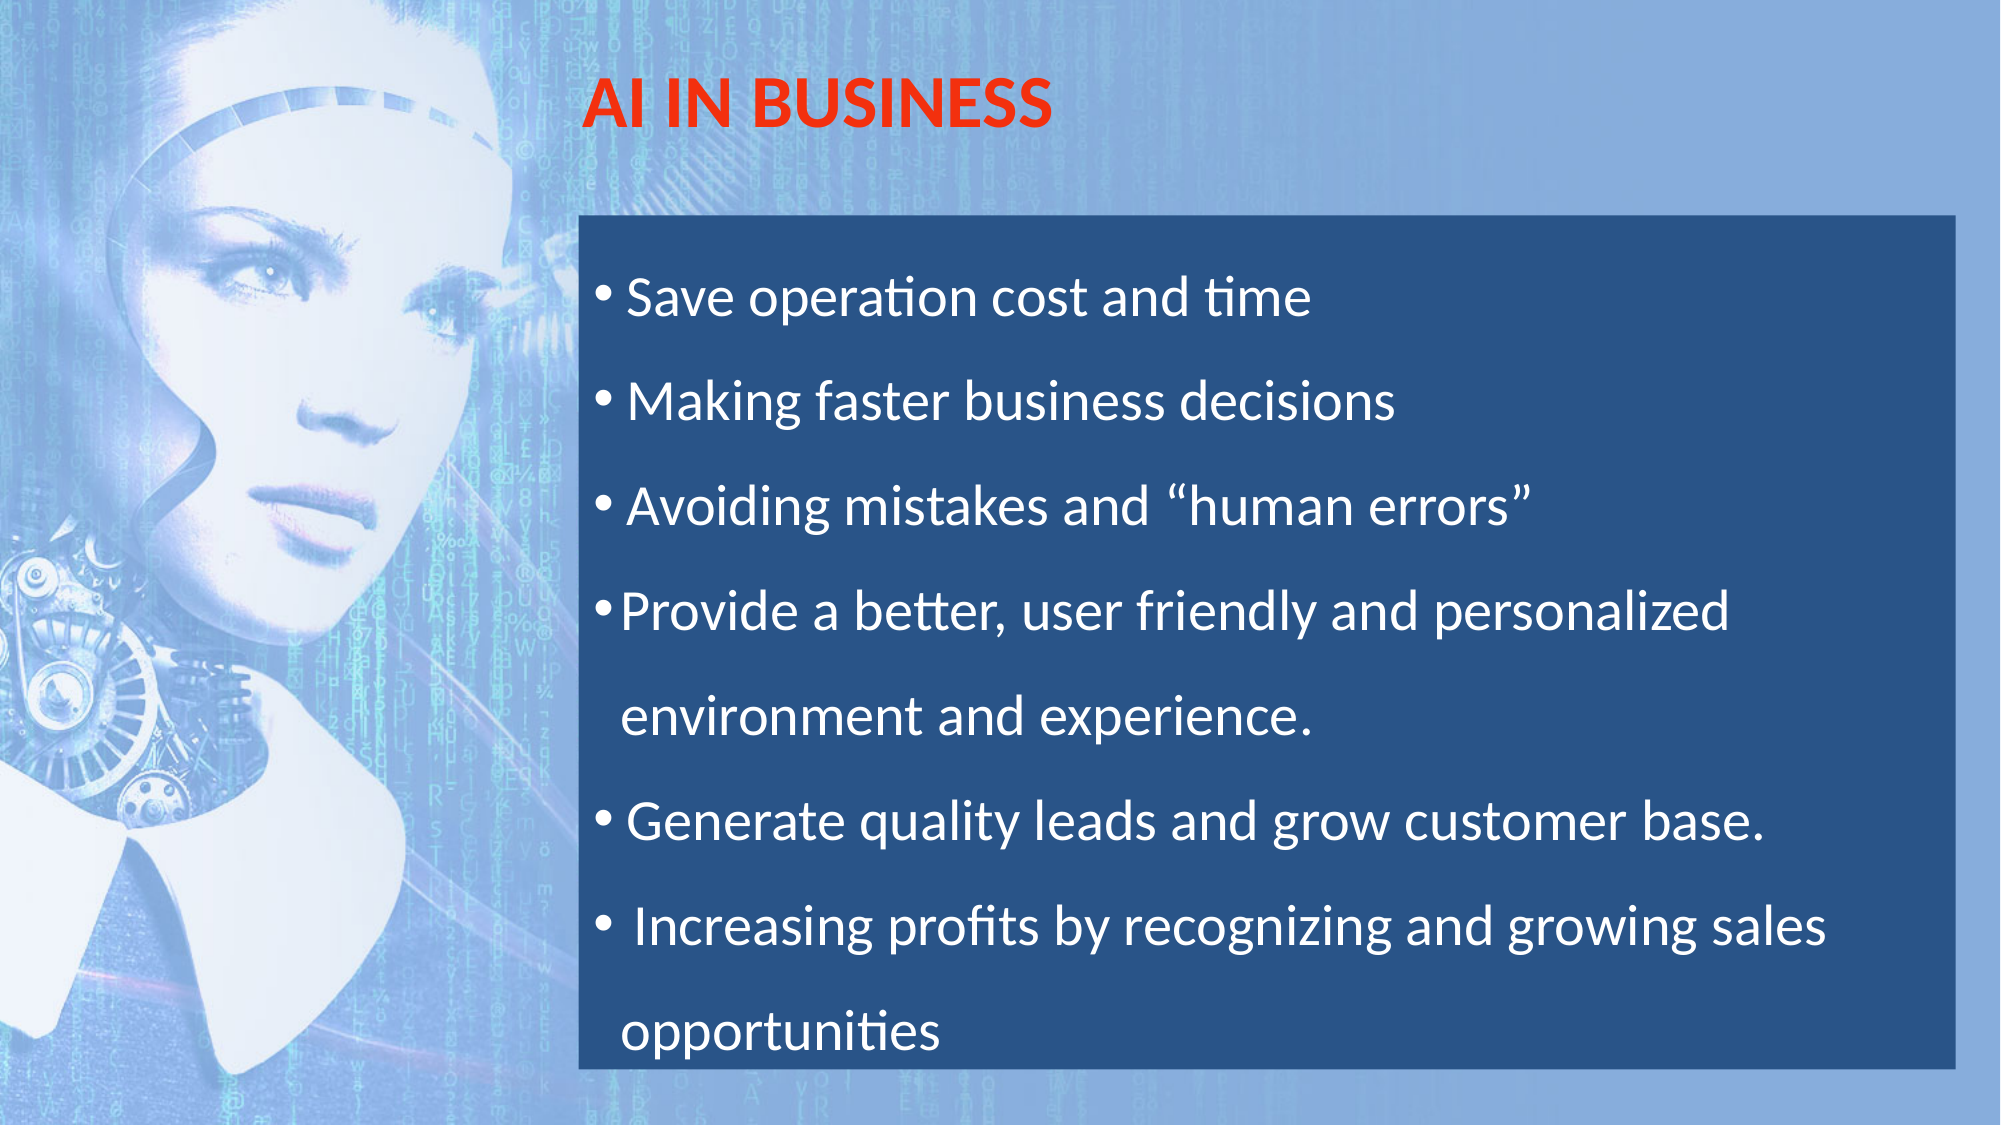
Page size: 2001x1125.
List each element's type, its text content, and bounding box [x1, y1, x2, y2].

text_box Save operation cost and time Making faster business decisions Avoiding mistakes and “human errors” Provide a better, user friendly and personalized environment and experience. Generate quality leads and grow customer base. Increasing profits by recognizing and growing sales opportunities [578, 215, 1956, 1070]
text_box AI IN BUSINESS [567, 45, 1261, 151]
picture [0, 0, 2001, 1125]
